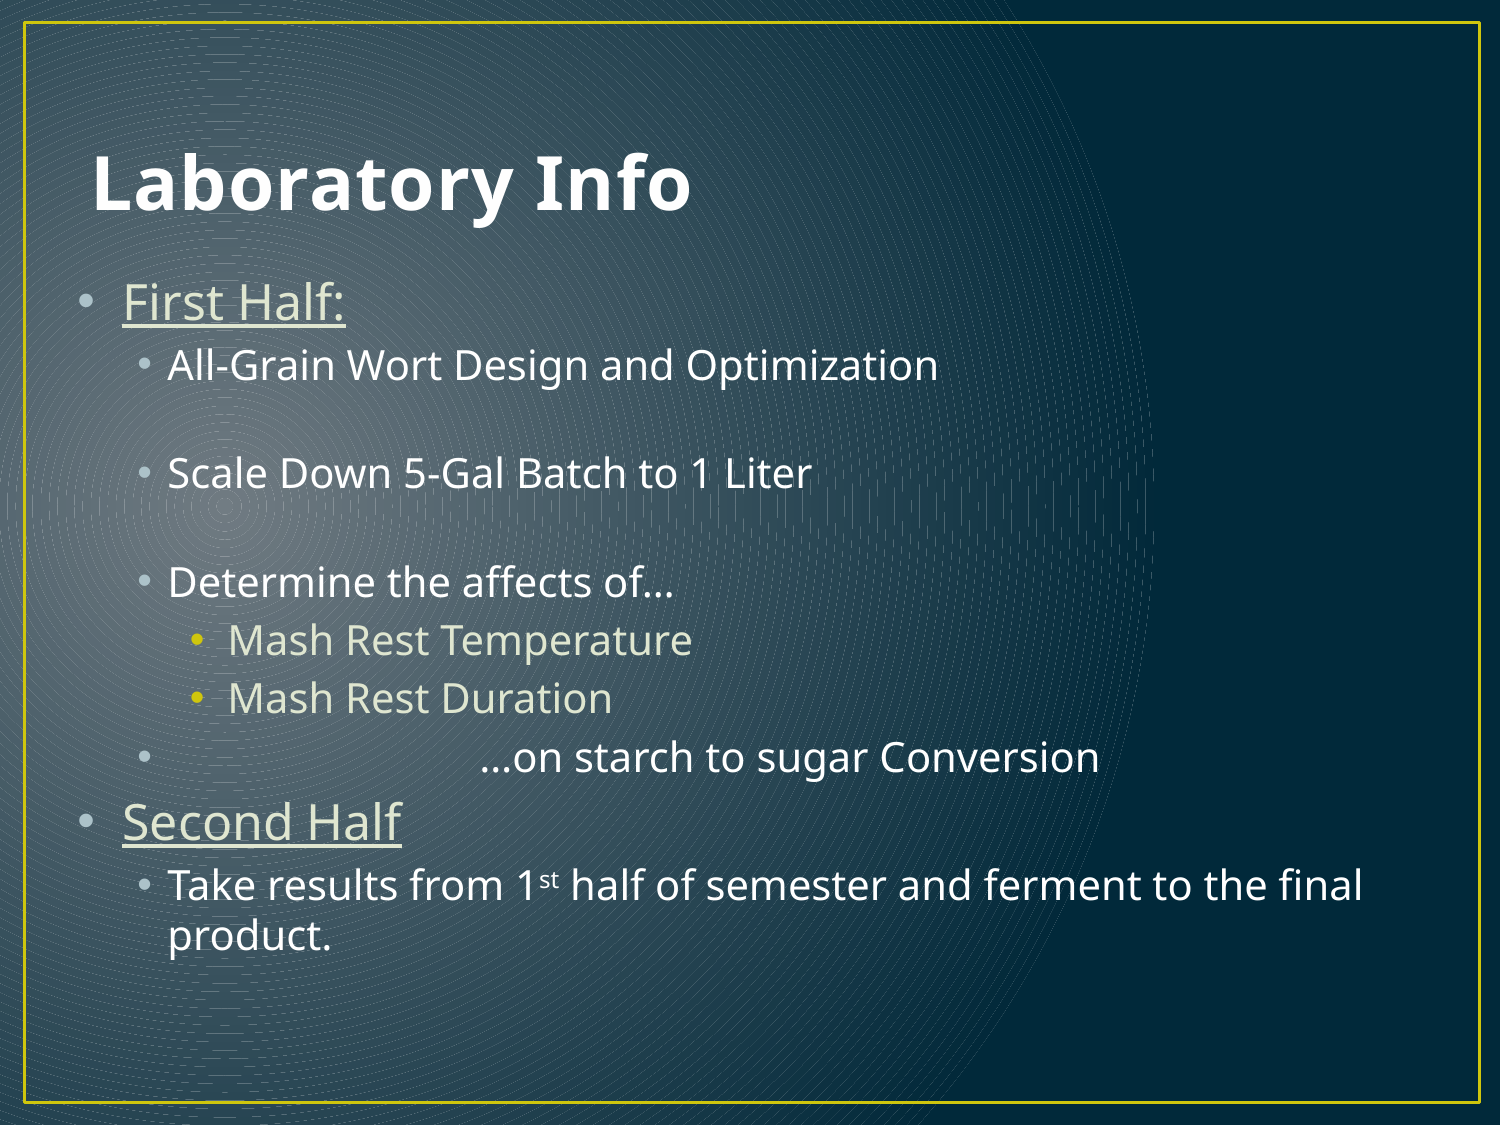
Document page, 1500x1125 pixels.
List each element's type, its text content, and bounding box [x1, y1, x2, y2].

title Laboratory Info [75, 45, 1425, 233]
list First Half: All-Grain Wort Design and Optimization Scale Down 5-Gal Batch to 1 Liter Determine the affects of… Mash Rest Temperature Mash Rest Duration …on starch to sugar Conversion Second Half Take results from 1st half of semester and ferment to the final product. [62, 262, 1413, 1005]
